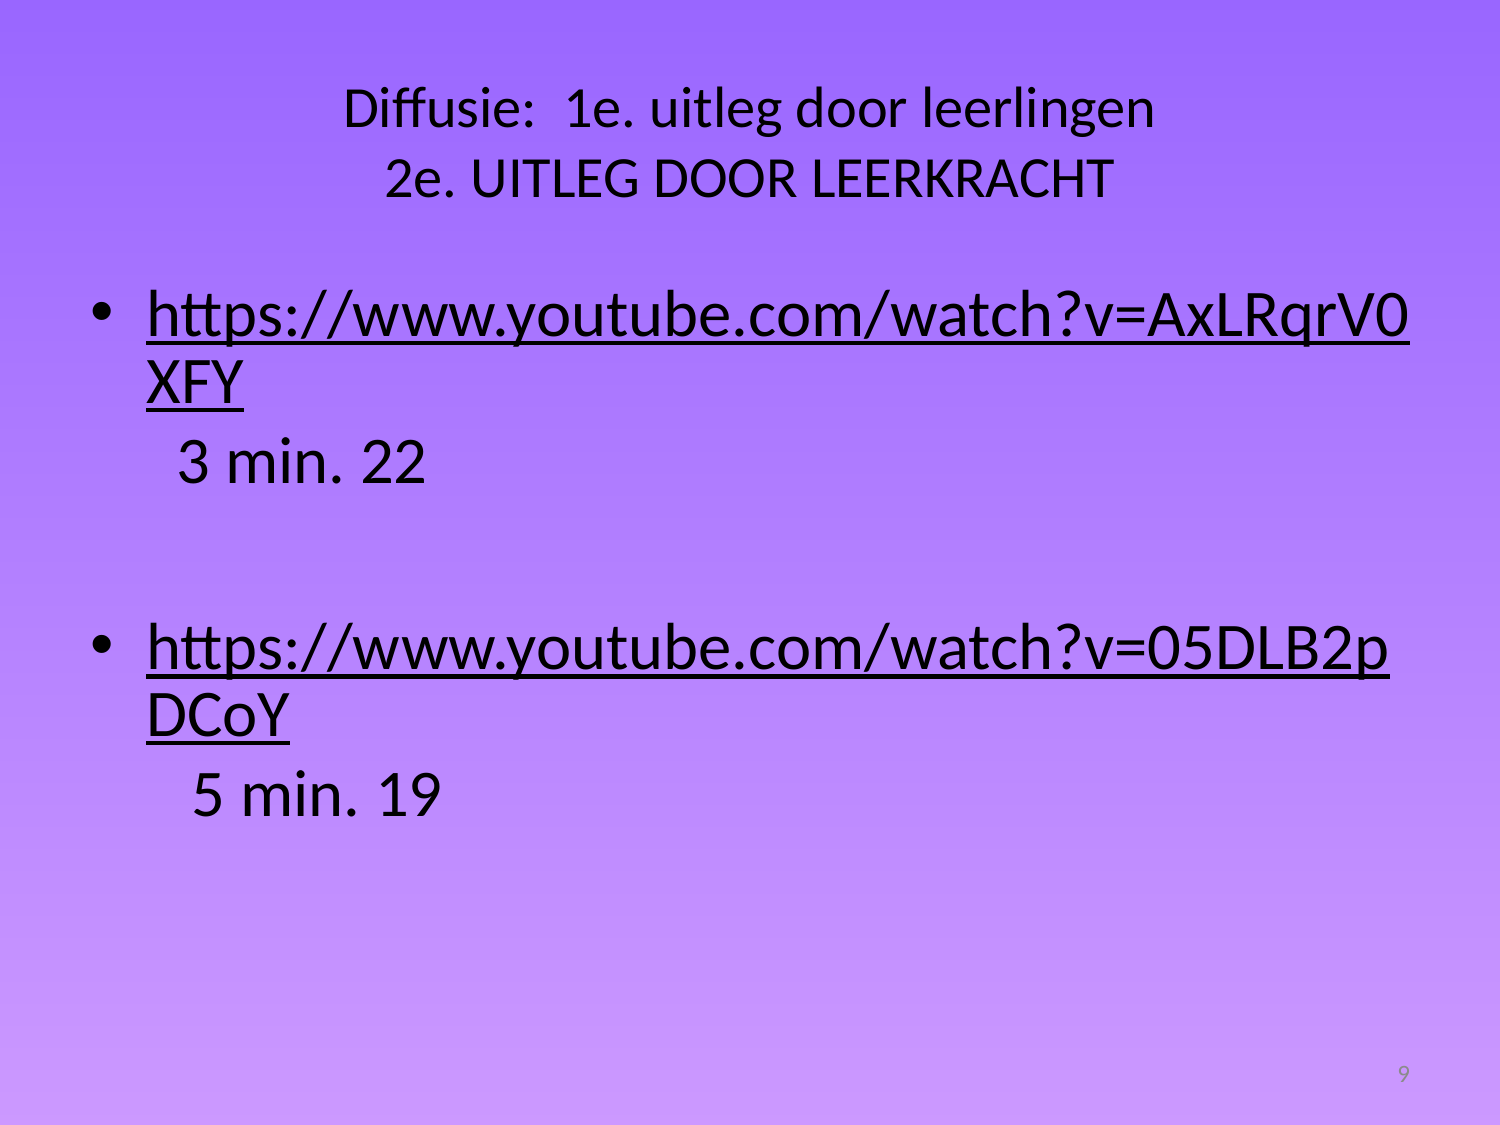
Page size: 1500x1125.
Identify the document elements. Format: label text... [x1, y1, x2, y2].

list https://www.youtube.com/watch?v=AxLRqrV0XFY 3 min. 22 https://www.youtube.com/watch?v=05DLB2pDCoY 5 min. 19 [75, 262, 1425, 1005]
title Diffusie: 1e. uitleg door leerlingen 2e. UITLEG DOOR LEERKRACHT [75, 45, 1425, 233]
slide_number 9 [1074, 1042, 1425, 1103]
